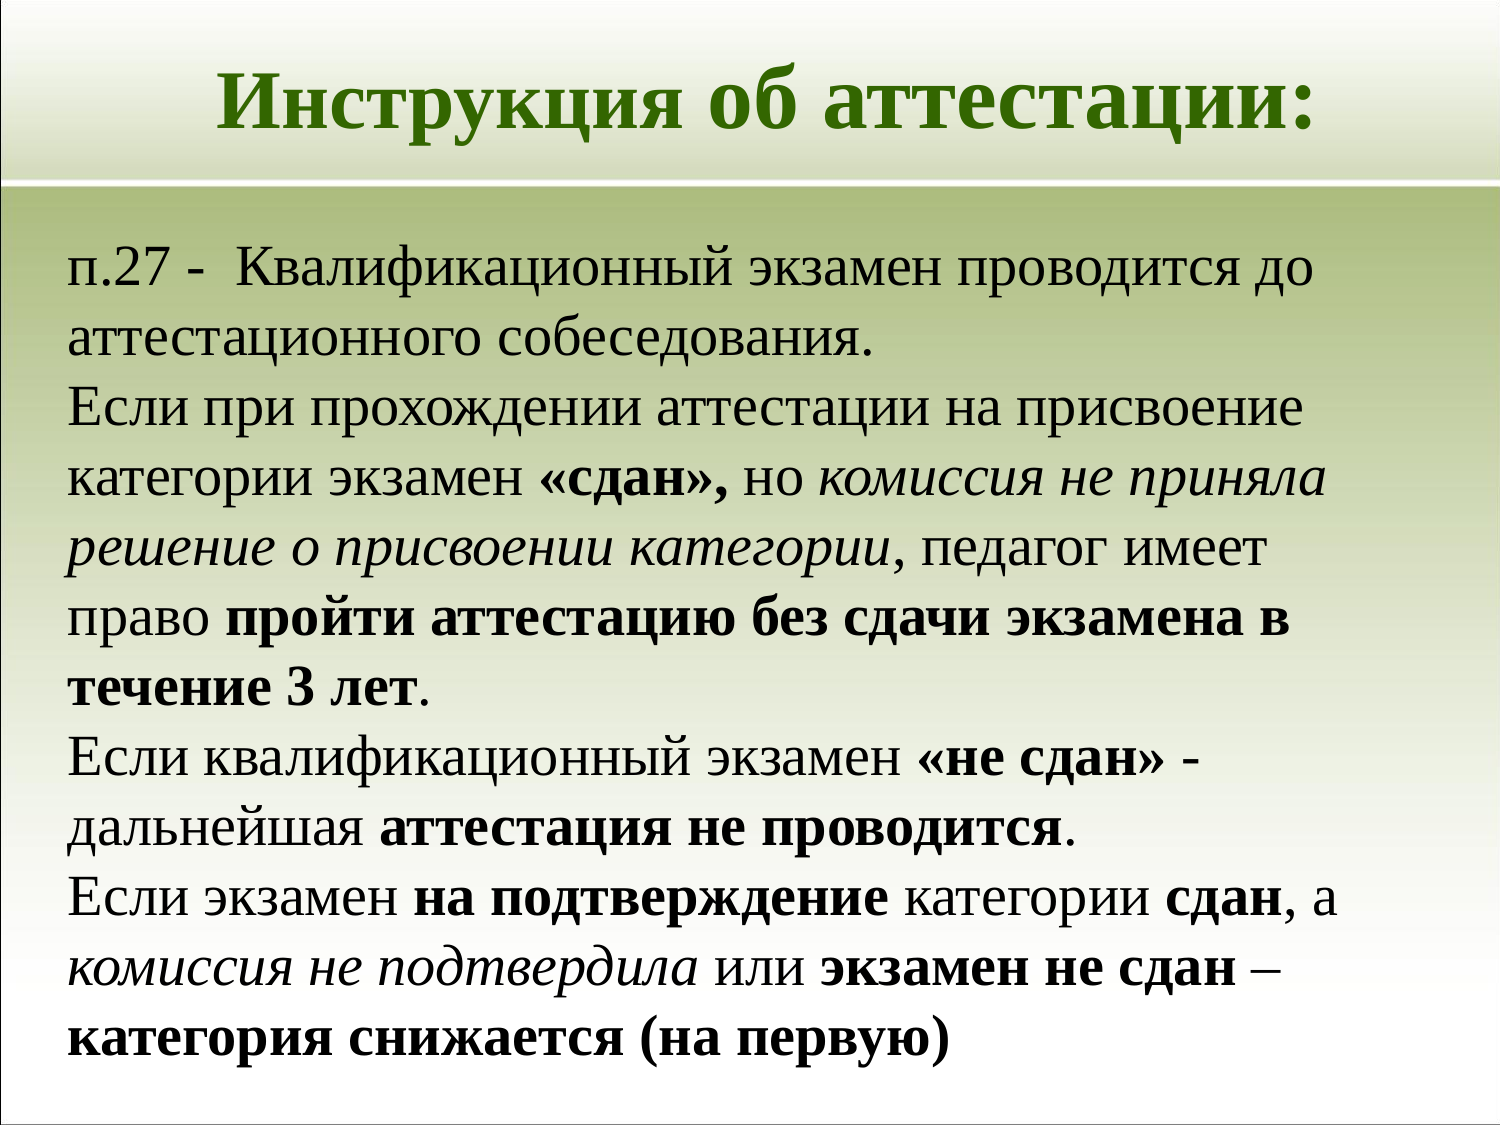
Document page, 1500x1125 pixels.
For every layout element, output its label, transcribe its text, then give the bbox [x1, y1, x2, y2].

title Инструкция об аттестации: [123, 46, 1413, 138]
picture [0, 0, 1500, 1125]
list [111, 184, 1388, 1024]
text_box п.27 - Квалификационный экзамен проводится до аттестационного собеседования. Если при прохождении аттестации на присвоение категории экзамен «сдан», но комиссия не приняла решение о присвоении категории, педагог имеет право пройти аттестацию без сдачи экзамена в течение 3 лет. Если квалификационный экзамен «не сдан» - дальнейшая аттестация не проводится. Если экзамен на подтверждение категории сдан, а комиссия не подтвердила или экзамен не сдан – категория снижается (на первую) [53, 219, 1365, 1075]
